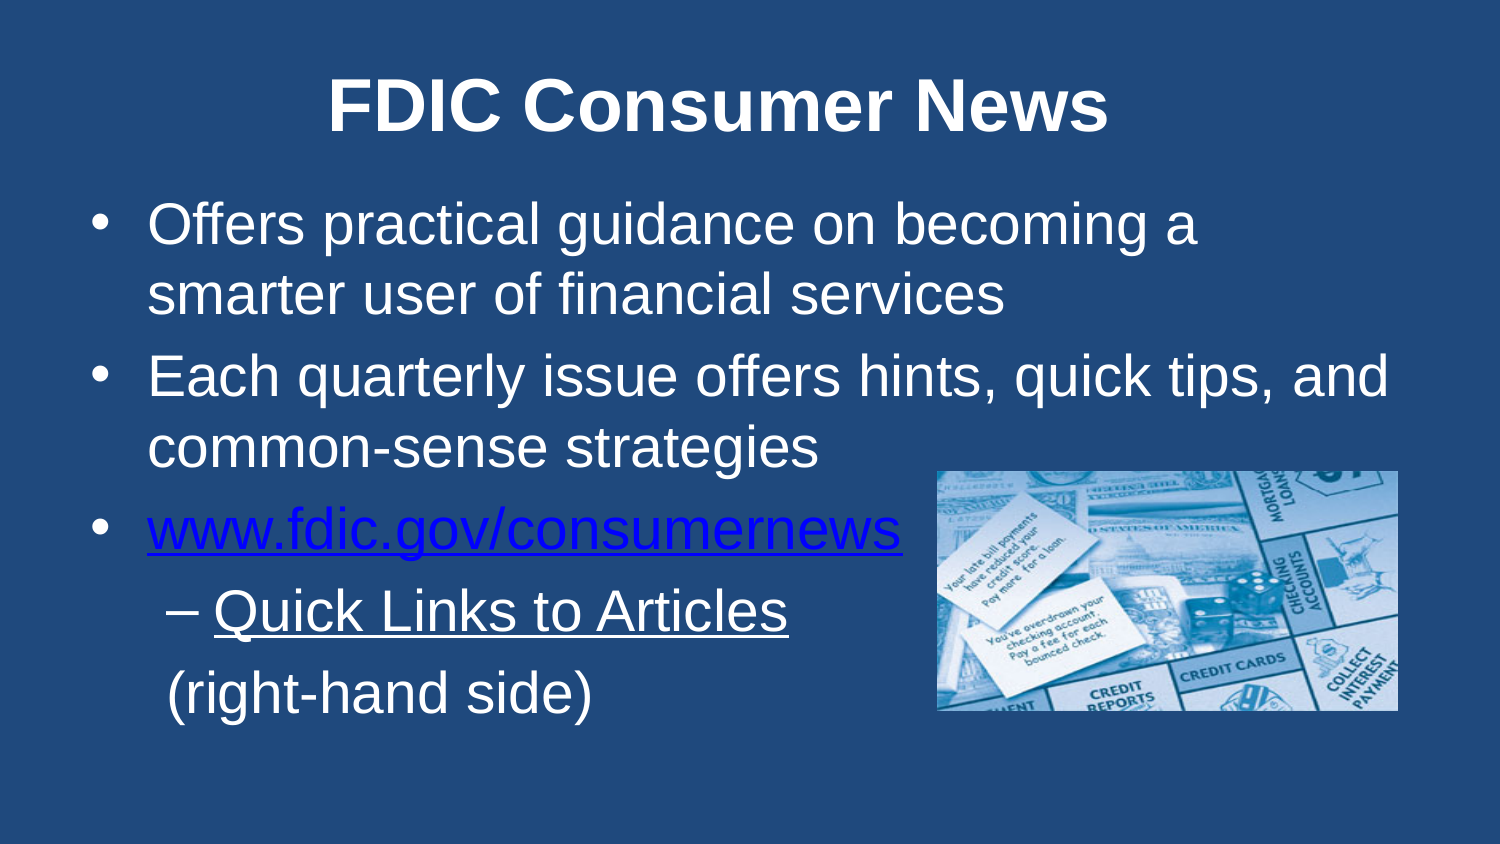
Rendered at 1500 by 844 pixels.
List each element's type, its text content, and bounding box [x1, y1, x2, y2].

picture [937, 471, 1398, 711]
picture [1325, 471, 1334, 477]
list Offers practical guidance on becoming a smarter user of financial services Each quarterly issue offers hints, quick tips, and common-sense strategies www.fdic.gov/consumernews Quick Links to Articles (right-hand side) [75, 178, 1425, 735]
text_box FDIC Consumer News [312, 52, 1500, 150]
